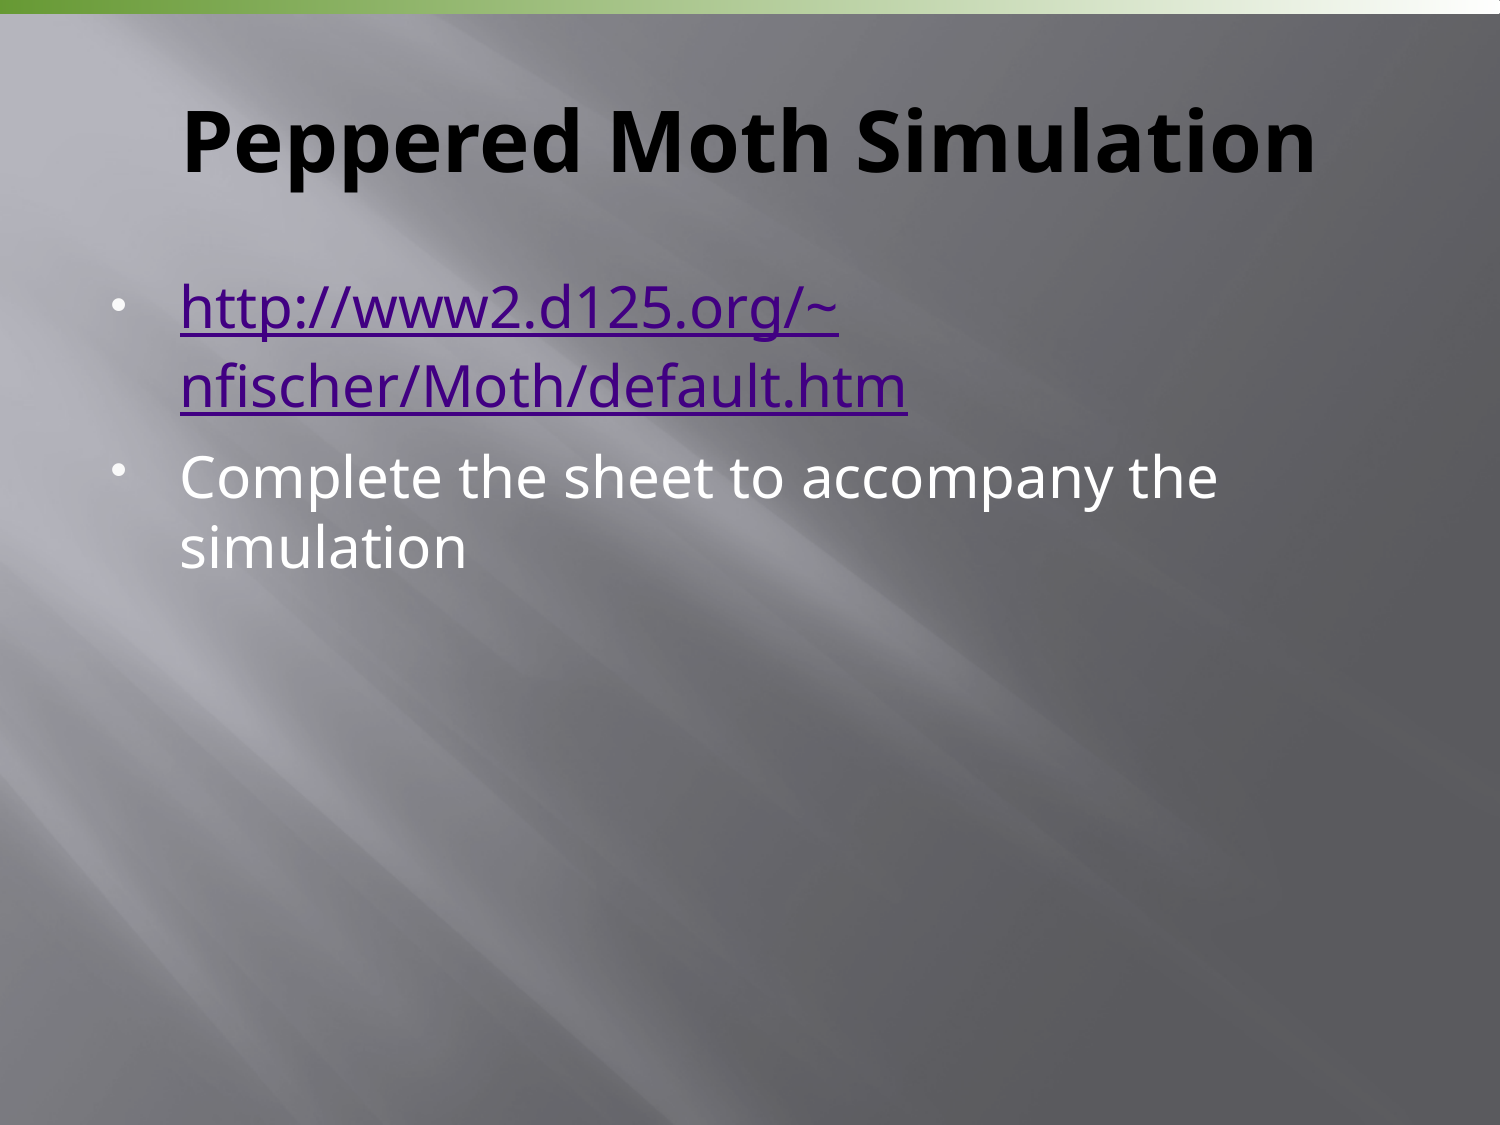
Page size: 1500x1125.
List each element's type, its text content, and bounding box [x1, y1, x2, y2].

title Peppered Moth Simulation [75, 45, 1425, 233]
list http://www2.d125.org/~nfischer/Moth/default.htm Complete the sheet to accompany the simulation [75, 262, 1425, 1035]
